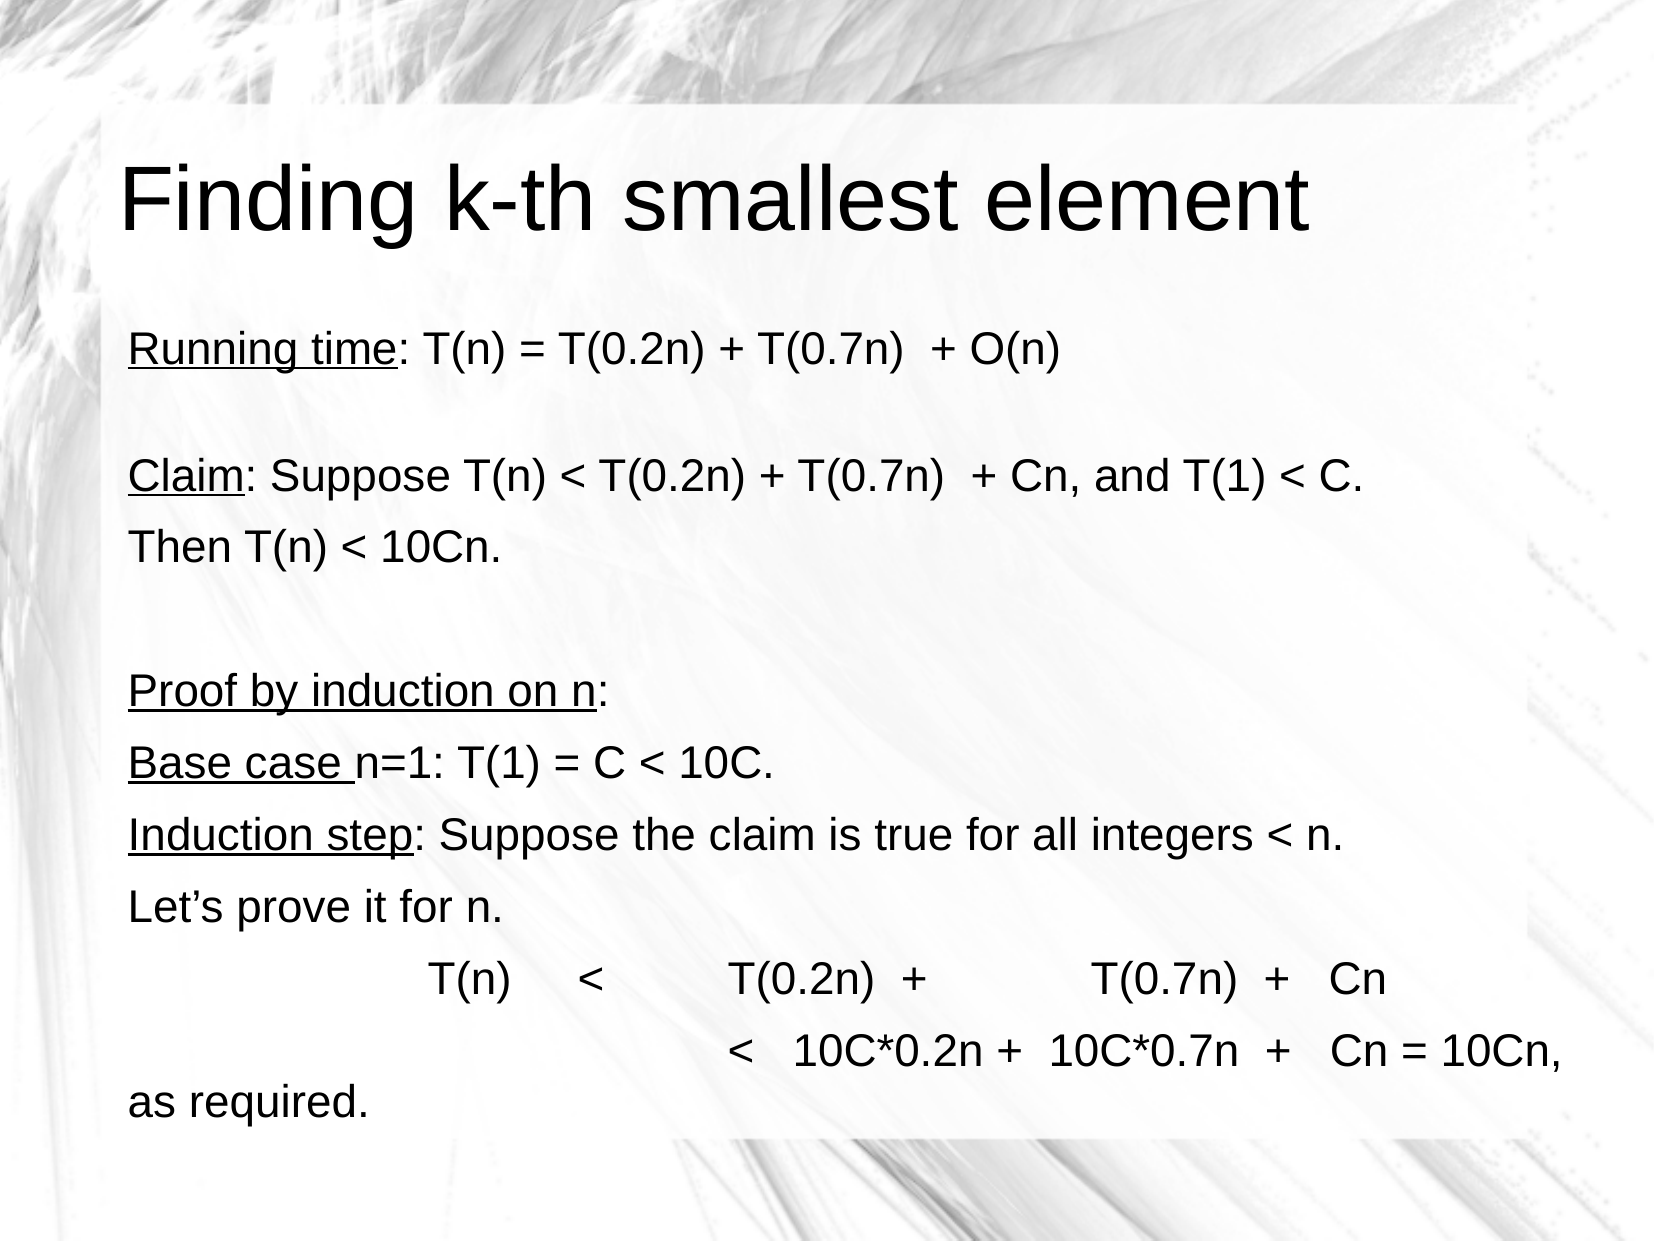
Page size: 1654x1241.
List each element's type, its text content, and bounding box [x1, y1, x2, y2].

picture [0, 0, 1654, 1241]
title Finding k-th smallest element [118, 93, 1506, 299]
list Running time: T(n) = T(0.2n) + T(0.7n) + O(n) Claim: Suppose T(n) < T(0.2n) + T(0.7n) + Cn, and T(1) < C. Then T(n) < 10Cn. Proof by induction on n: Base case n=1: T(1) = C < 10C. Induction step: Suppose the claim is true for all integers < n. Let’s prove it for n. T(n) < T(0.2n) + T(0.7n) + Cn < 10C*0.2n + 10C*0.7n + Cn = 10Cn, as required. [118, 319, 1571, 1109]
